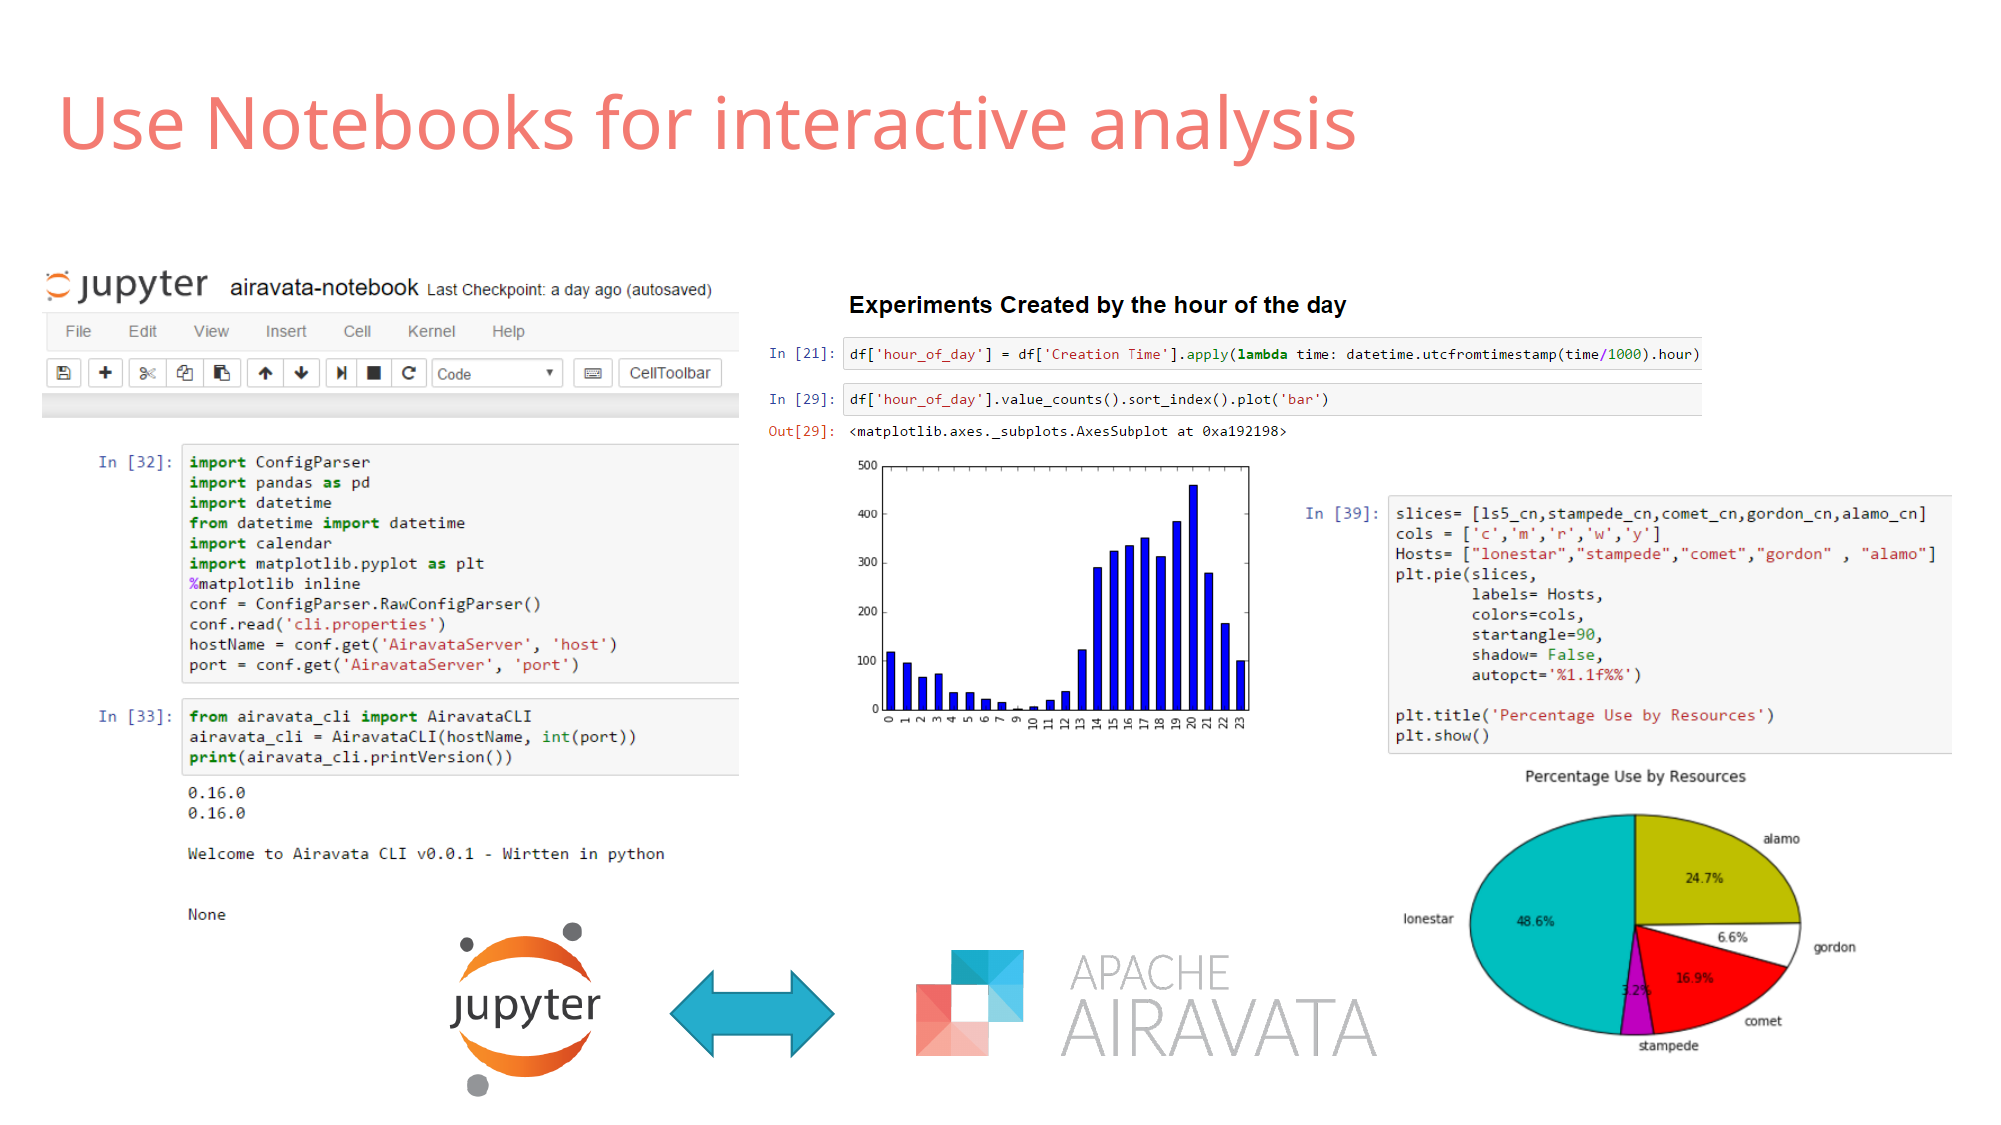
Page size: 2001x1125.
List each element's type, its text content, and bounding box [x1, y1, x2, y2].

title Use Notebooks for interactive analysis [42, 26, 1843, 173]
text_box [669, 969, 835, 1059]
picture [752, 289, 1952, 1059]
picture [42, 266, 739, 1105]
